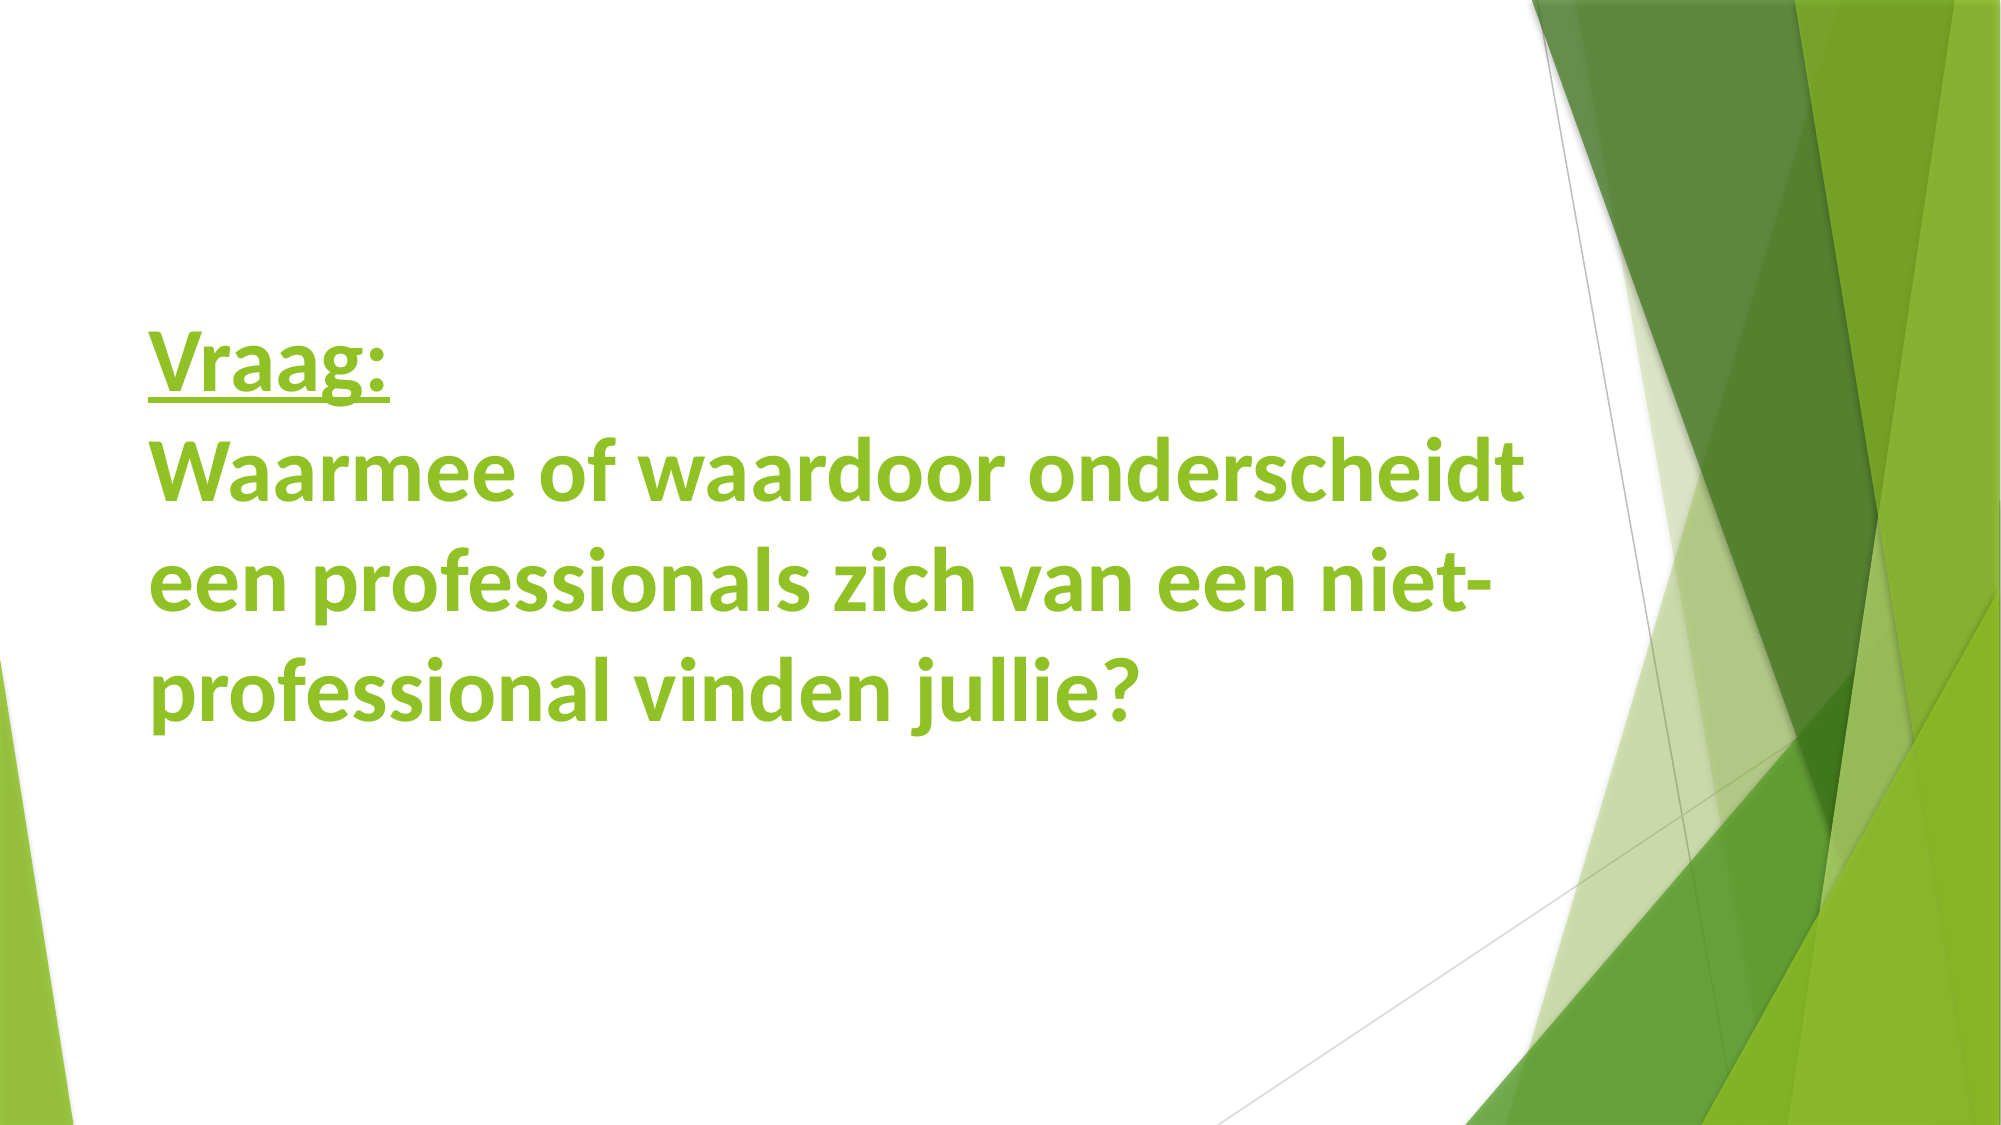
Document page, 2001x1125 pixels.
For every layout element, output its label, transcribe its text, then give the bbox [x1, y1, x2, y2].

text_box Vraag: Waarmee of waardoor onderscheidt een professionals zich van een niet-professional vinden jullie? [133, 292, 1624, 827]
title [173, 60, 1584, 277]
